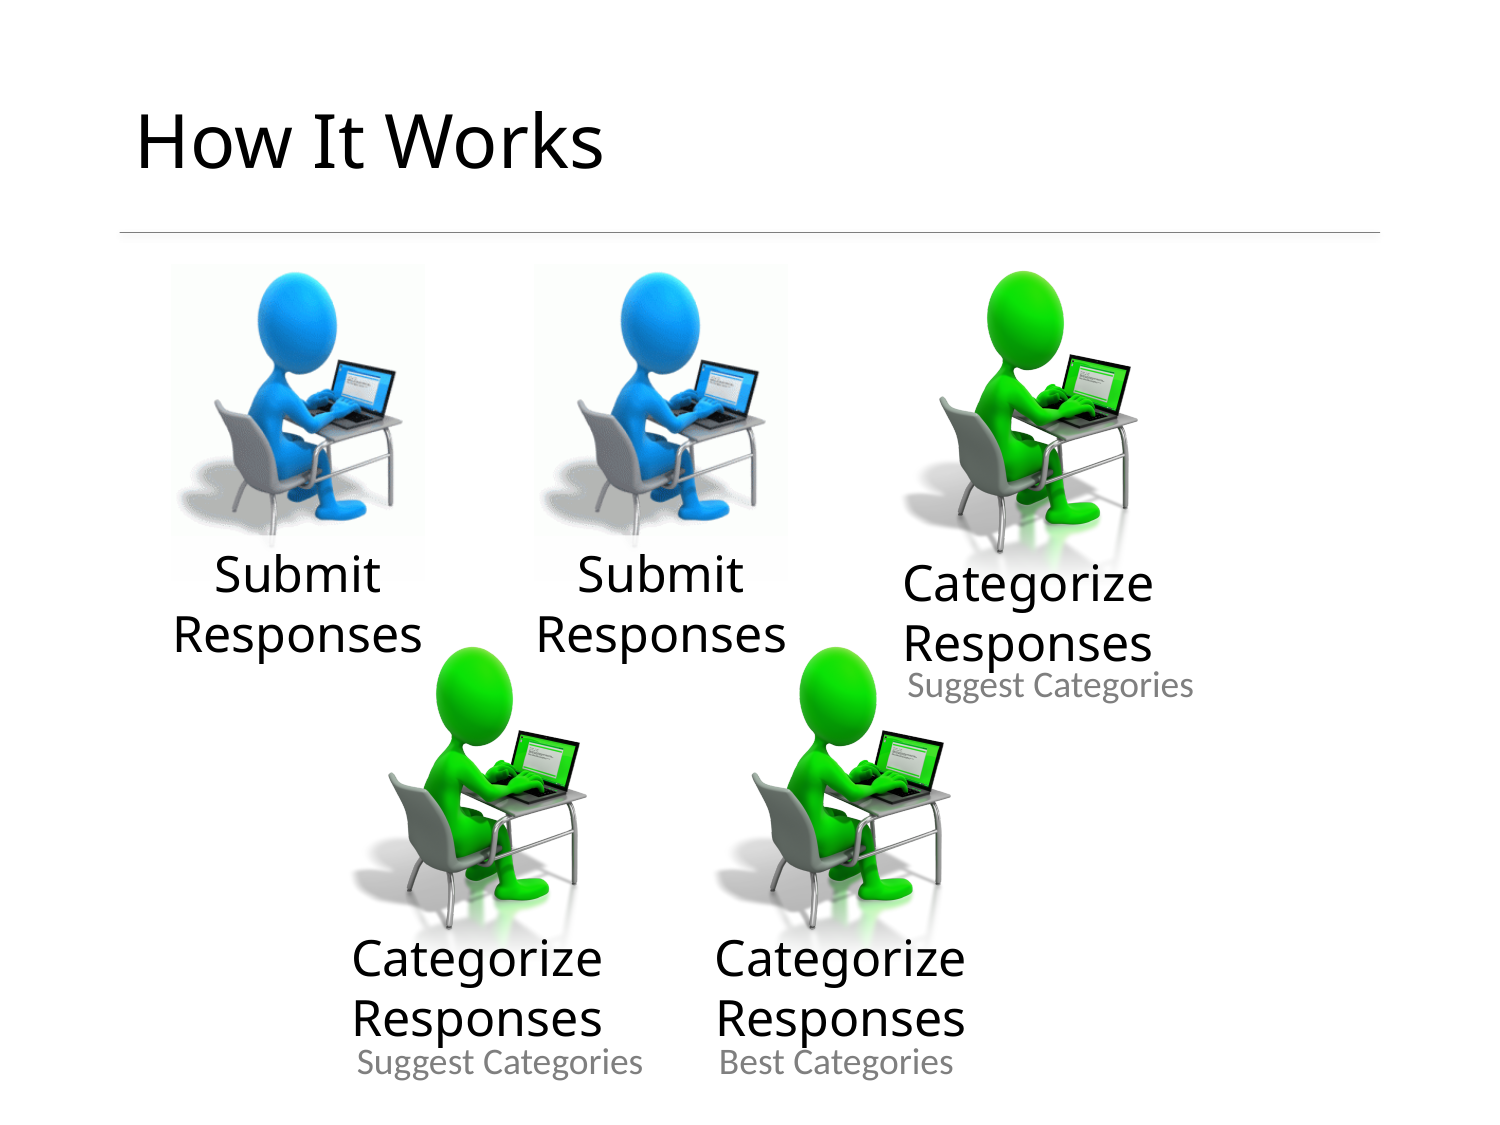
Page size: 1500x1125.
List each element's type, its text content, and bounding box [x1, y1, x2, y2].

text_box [869, 253, 1188, 680]
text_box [502, 263, 821, 672]
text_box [138, 263, 458, 672]
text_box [318, 629, 637, 1056]
title How It Works [119, 45, 1376, 232]
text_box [681, 629, 1001, 1056]
text_box Suggest Categories [342, 1029, 703, 1090]
text_box Suggest Categories [1005, 652, 1254, 713]
text_box Best Categories [704, 1029, 1065, 1090]
